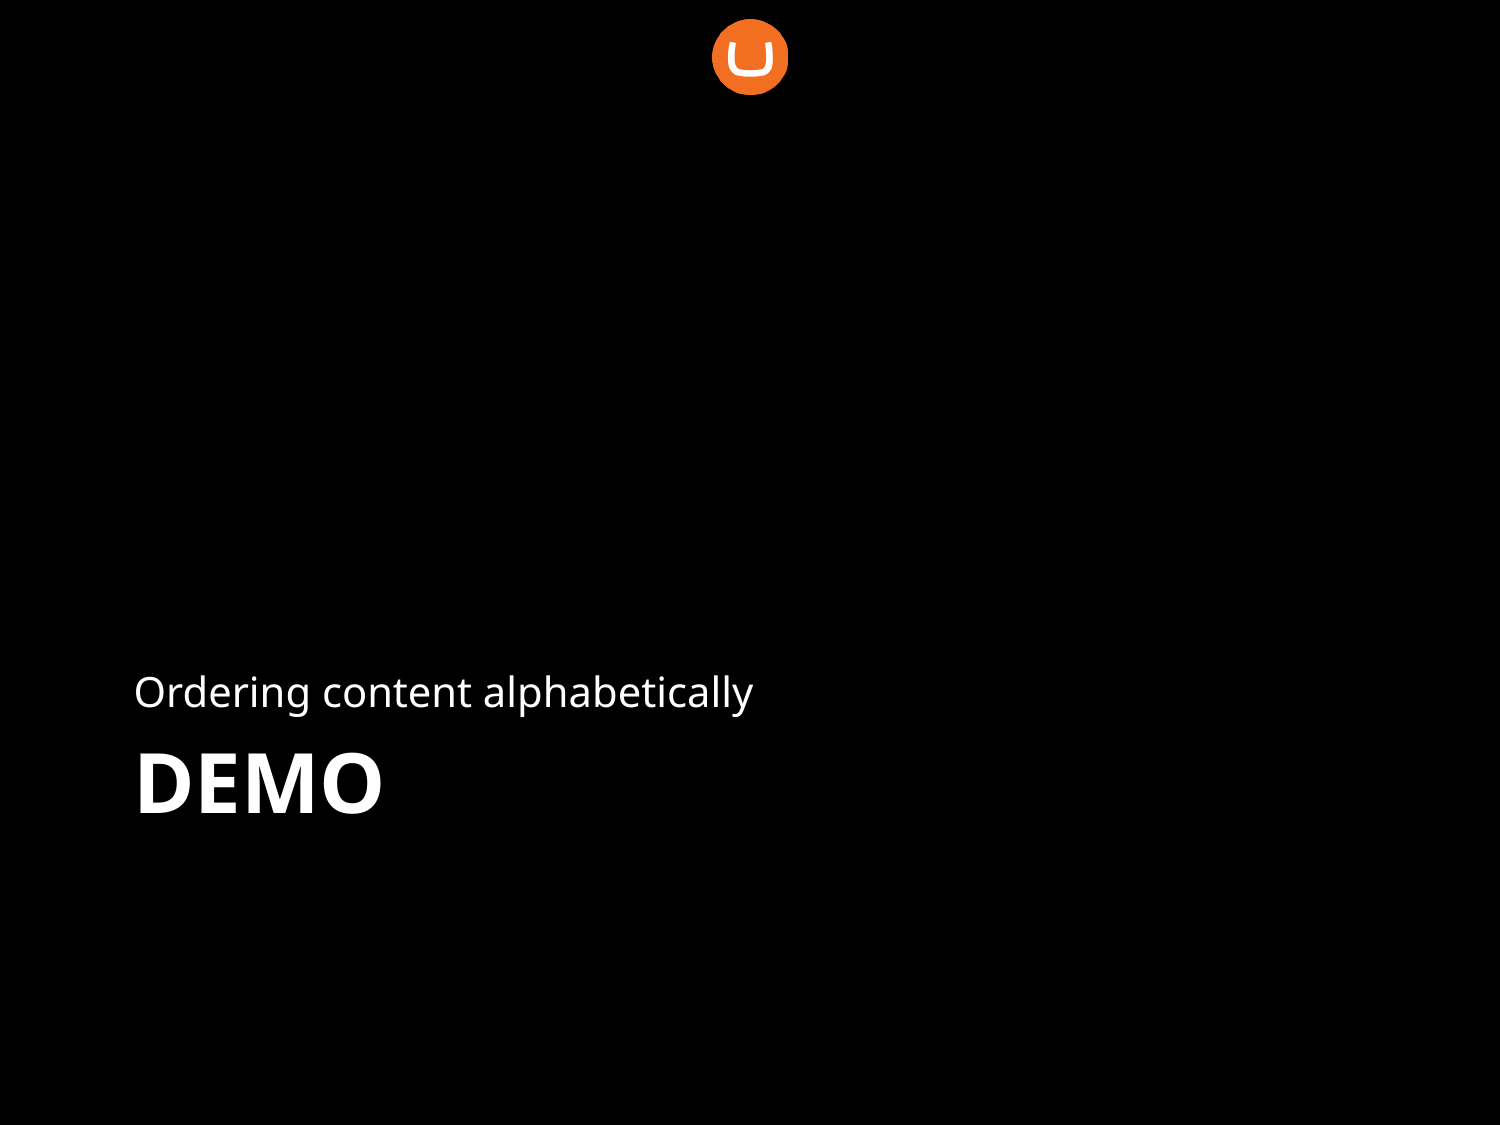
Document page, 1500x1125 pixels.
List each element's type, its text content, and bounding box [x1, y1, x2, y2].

list Ordering content alphabetically [118, 476, 1394, 723]
picture [712, 19, 788, 95]
title Demo [118, 723, 1394, 947]
